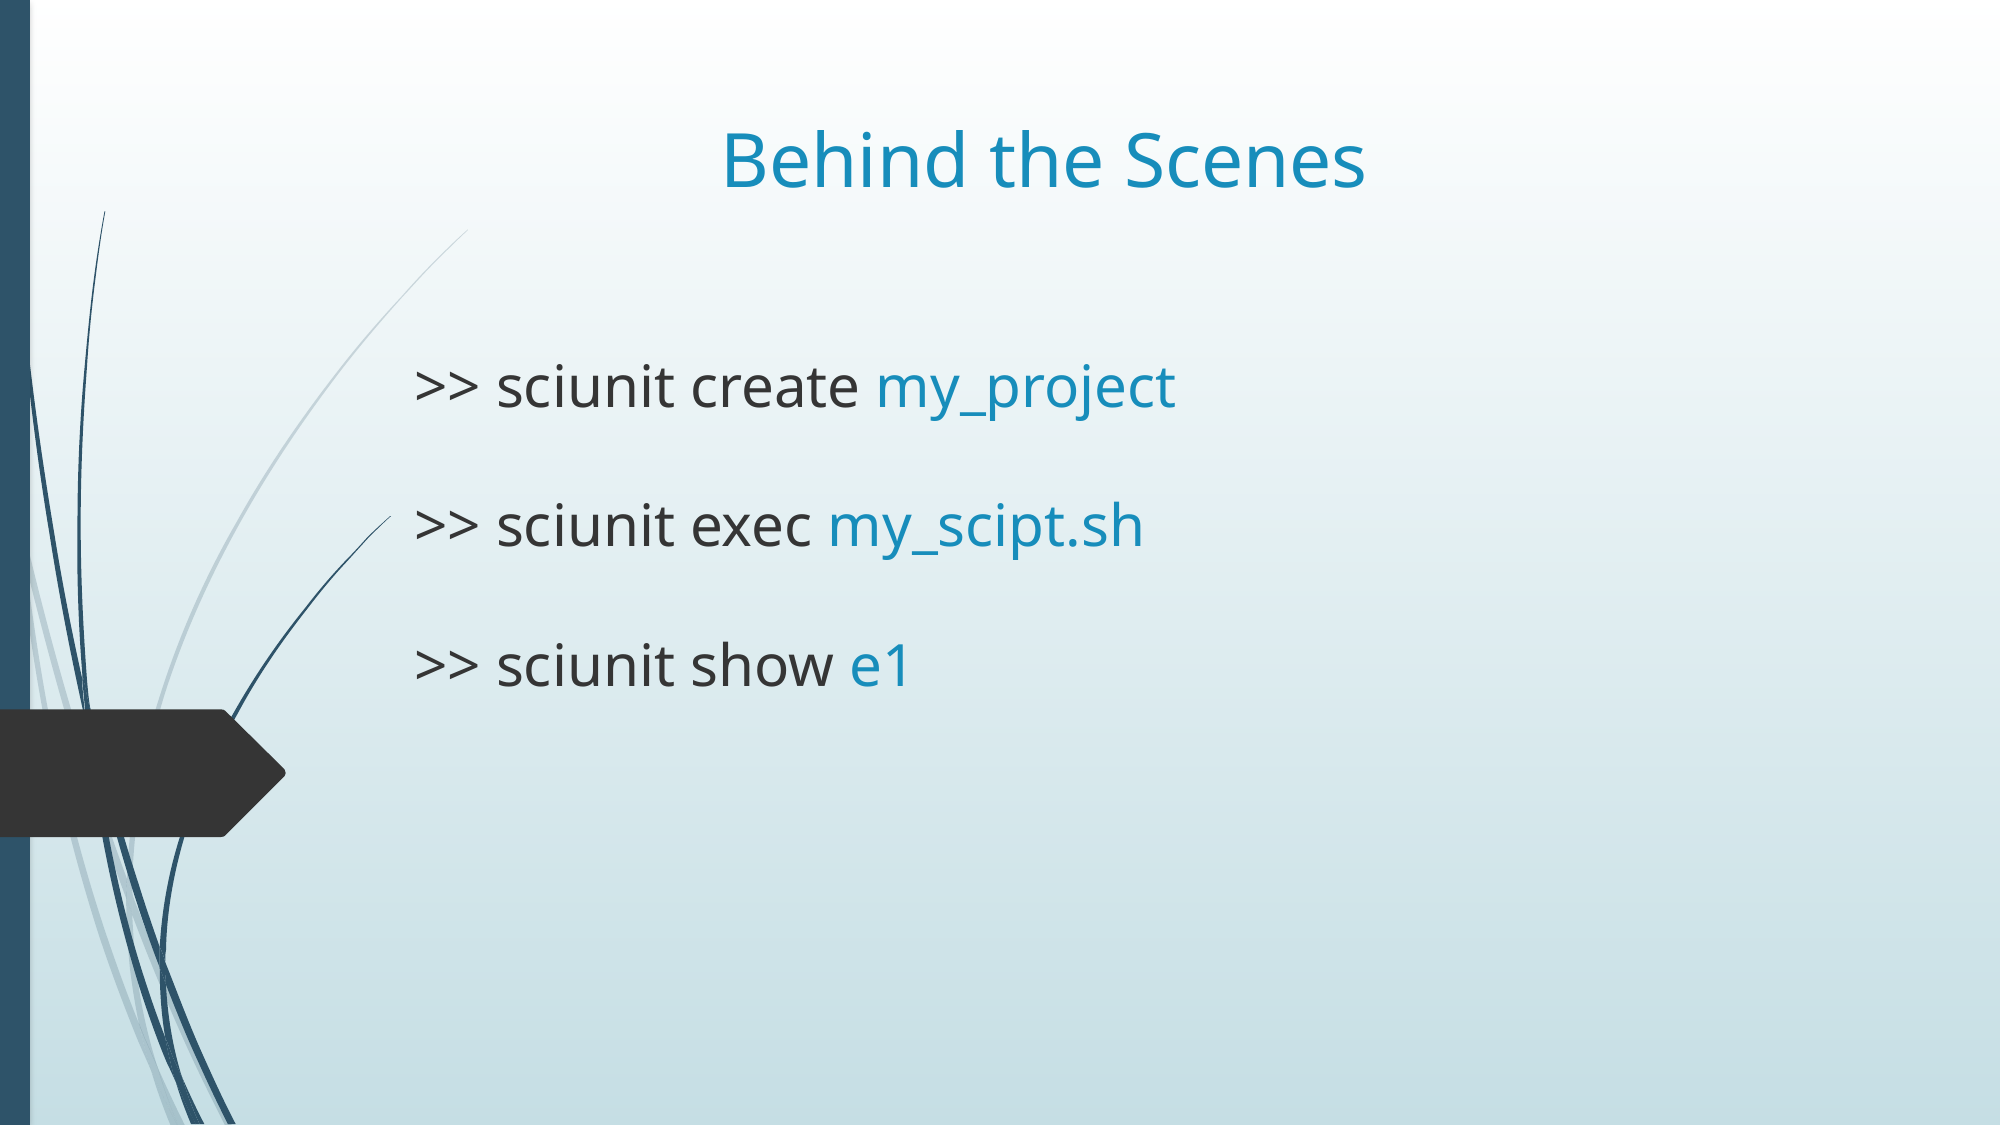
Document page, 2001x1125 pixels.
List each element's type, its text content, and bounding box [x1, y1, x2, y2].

title >> sciunit create my_project >> sciunit exec my_scipt.sh >> sciunit show e1 [399, 302, 1862, 706]
text_box Behind the Scenes [313, 0, 1776, 211]
